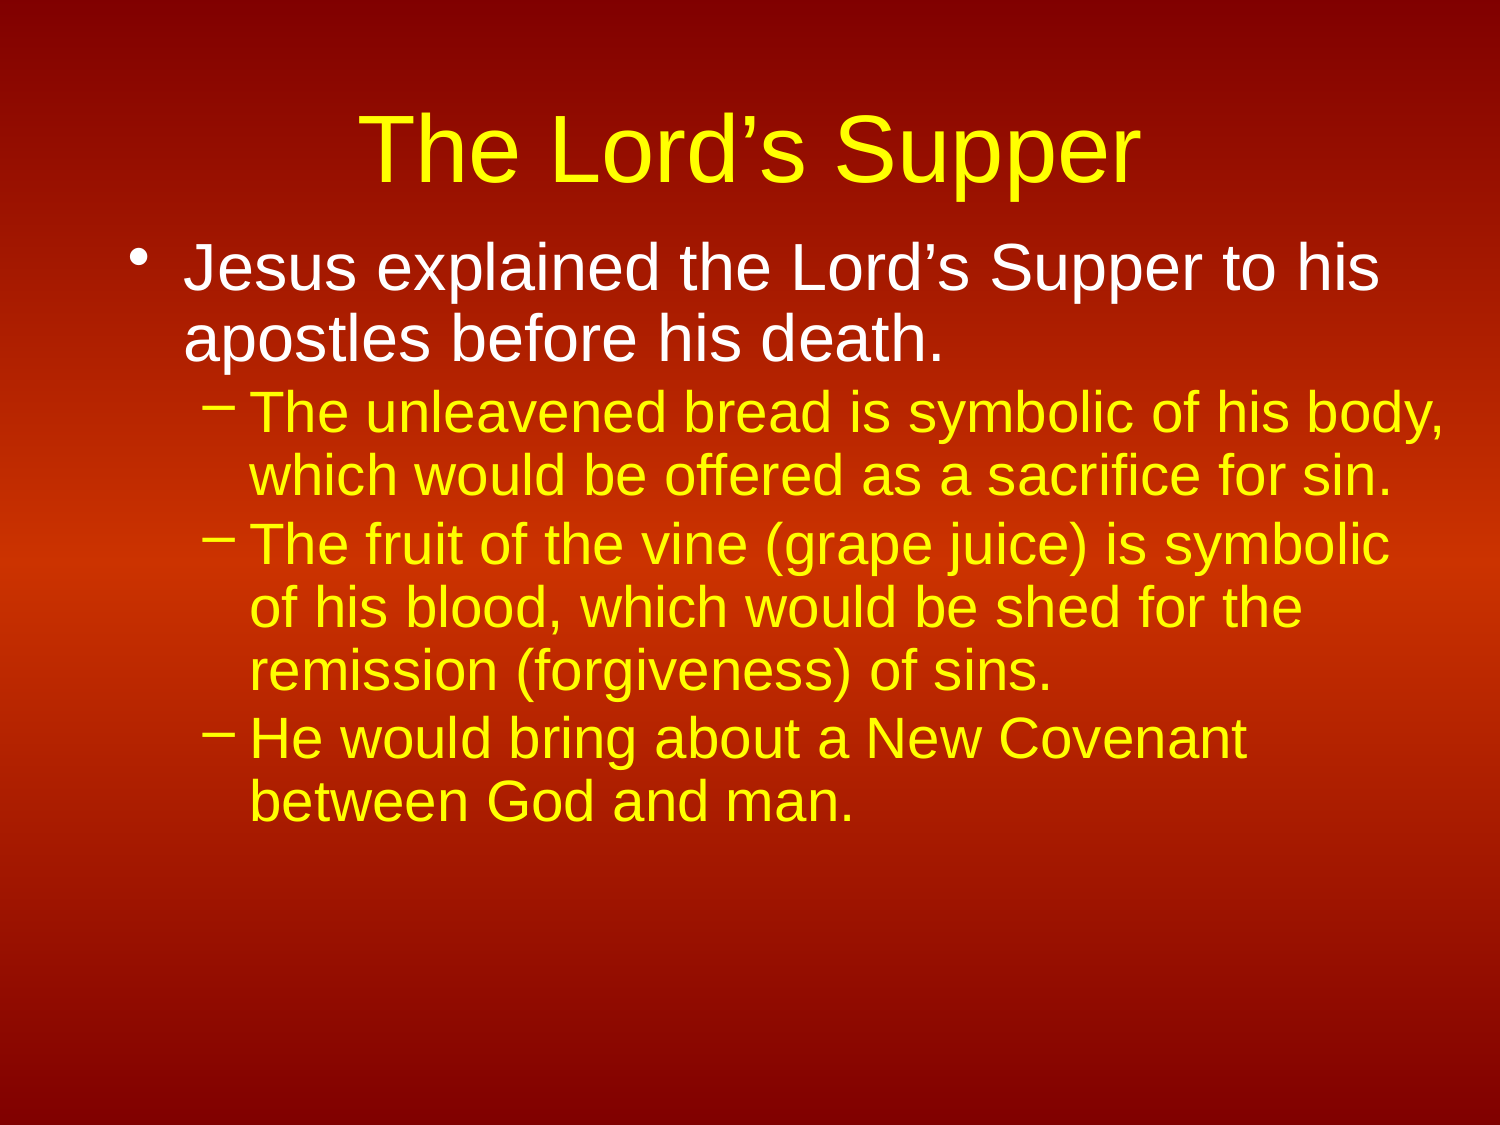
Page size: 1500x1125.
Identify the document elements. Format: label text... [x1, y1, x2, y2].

list Jesus explained the Lord’s Supper to his apostles before his death. The unleavened bread is symbolic of his body, which would be offered as a sacrifice for sin. The fruit of the vine (grape juice) is symbolic of his blood, which would be shed for the remission (forgiveness) of sins. He would bring about a New Covenant between God and man. [112, 224, 1463, 1125]
title The Lord’s Supper [37, 50, 1463, 238]
